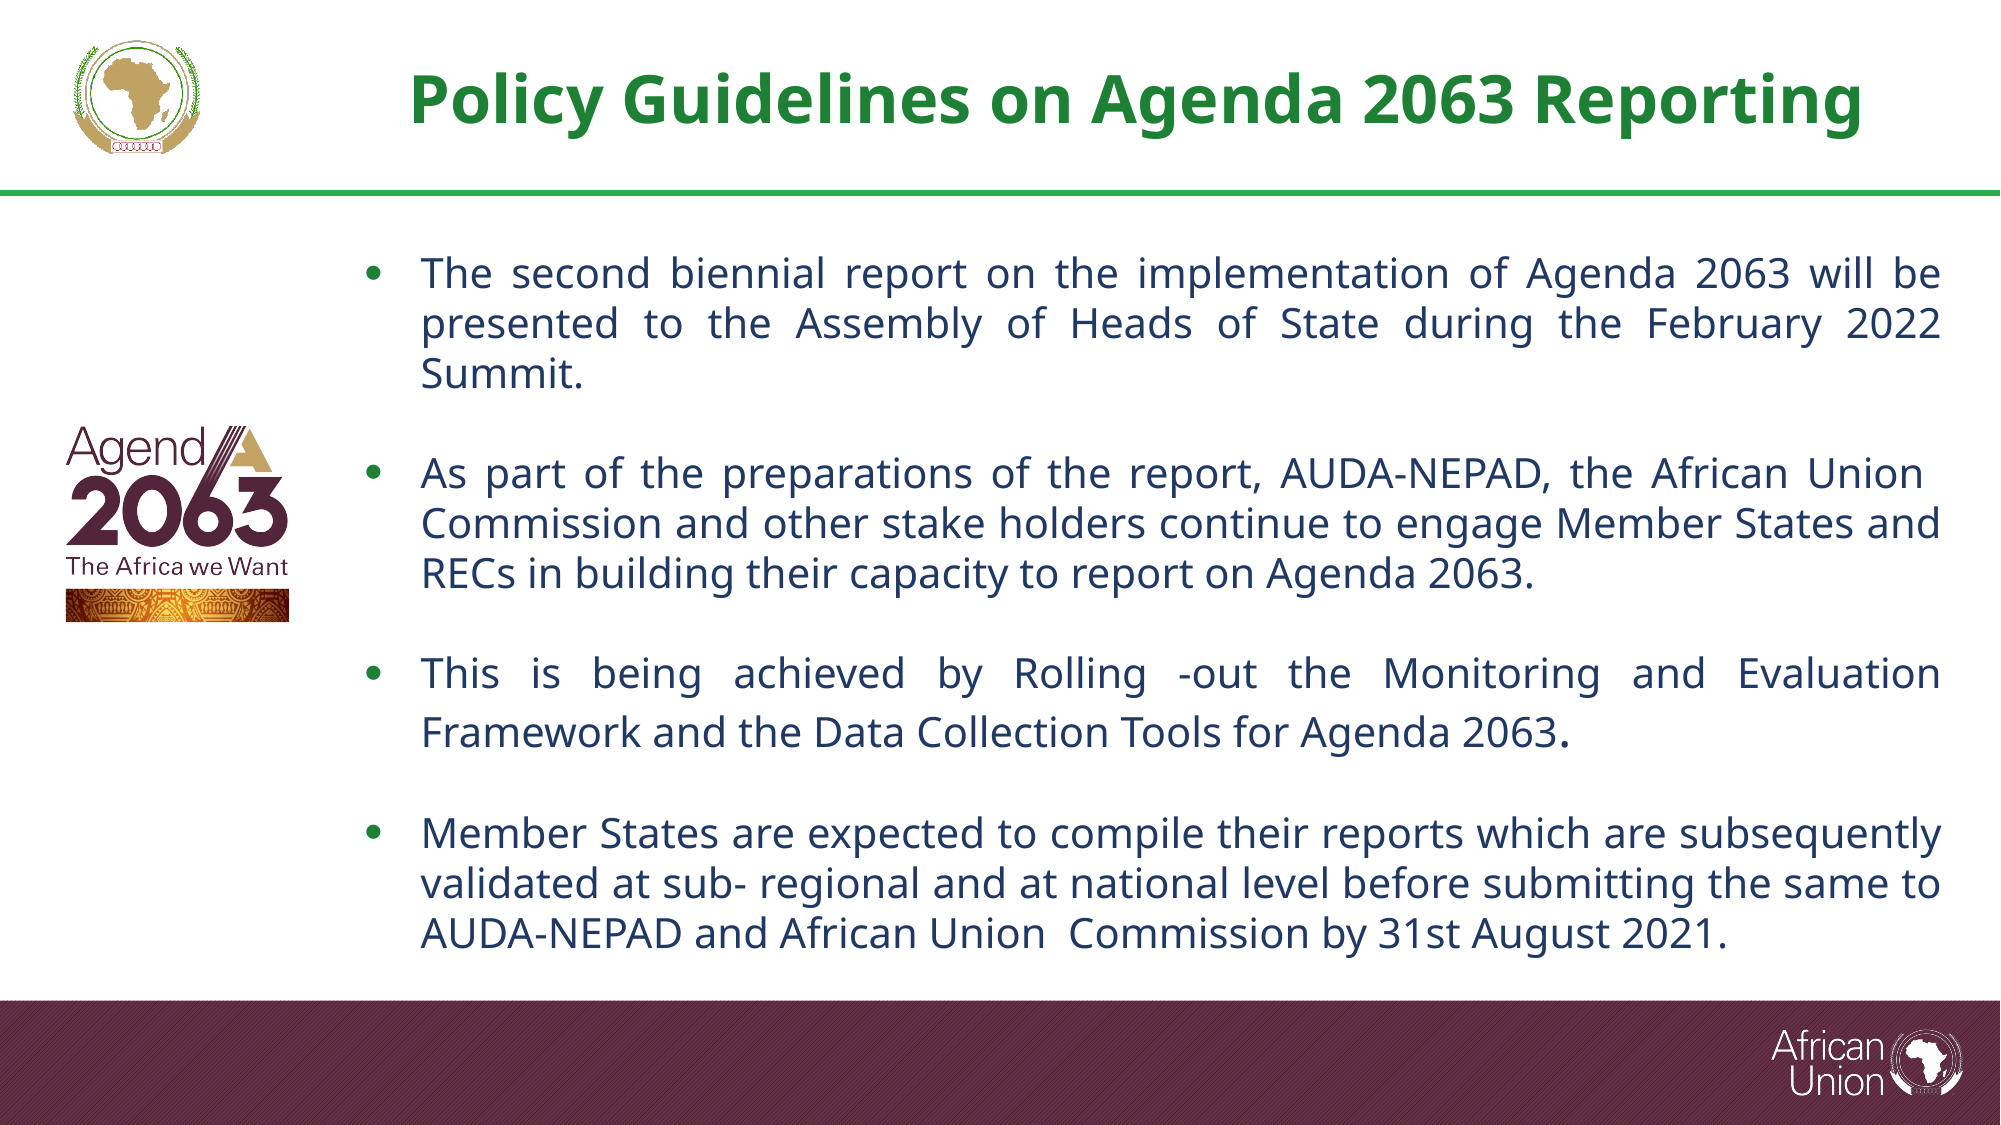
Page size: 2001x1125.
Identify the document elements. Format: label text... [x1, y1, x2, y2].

text_box [0, 1000, 1734, 1125]
text_box Policy Guidelines on Agenda 2063 Reporting [393, 49, 1881, 145]
picture [56, 420, 299, 650]
picture [71, 38, 202, 156]
list The second biennial report on the implementation of Agenda 2063 will be presented to the Assembly of Heads of State during the February 2022 Summit. As part of the preparations of the report, AUDA-NEPAD, the African Union Commission and other stake holders continue to engage Member States and RECs in building their capacity to report on Agenda 2063. This is being achieved by Rolling -out the Monitoring and Evaluation Framework and the Data Collection Tools for Agenda 2063. Member States are expected to compile their reports which are subsequently validated at sub- regional and at national level before submitting the same to AUDA-NEPAD and African Union Commission by 31st August 2021. [330, 239, 1958, 967]
picture [1734, 1000, 2000, 1125]
